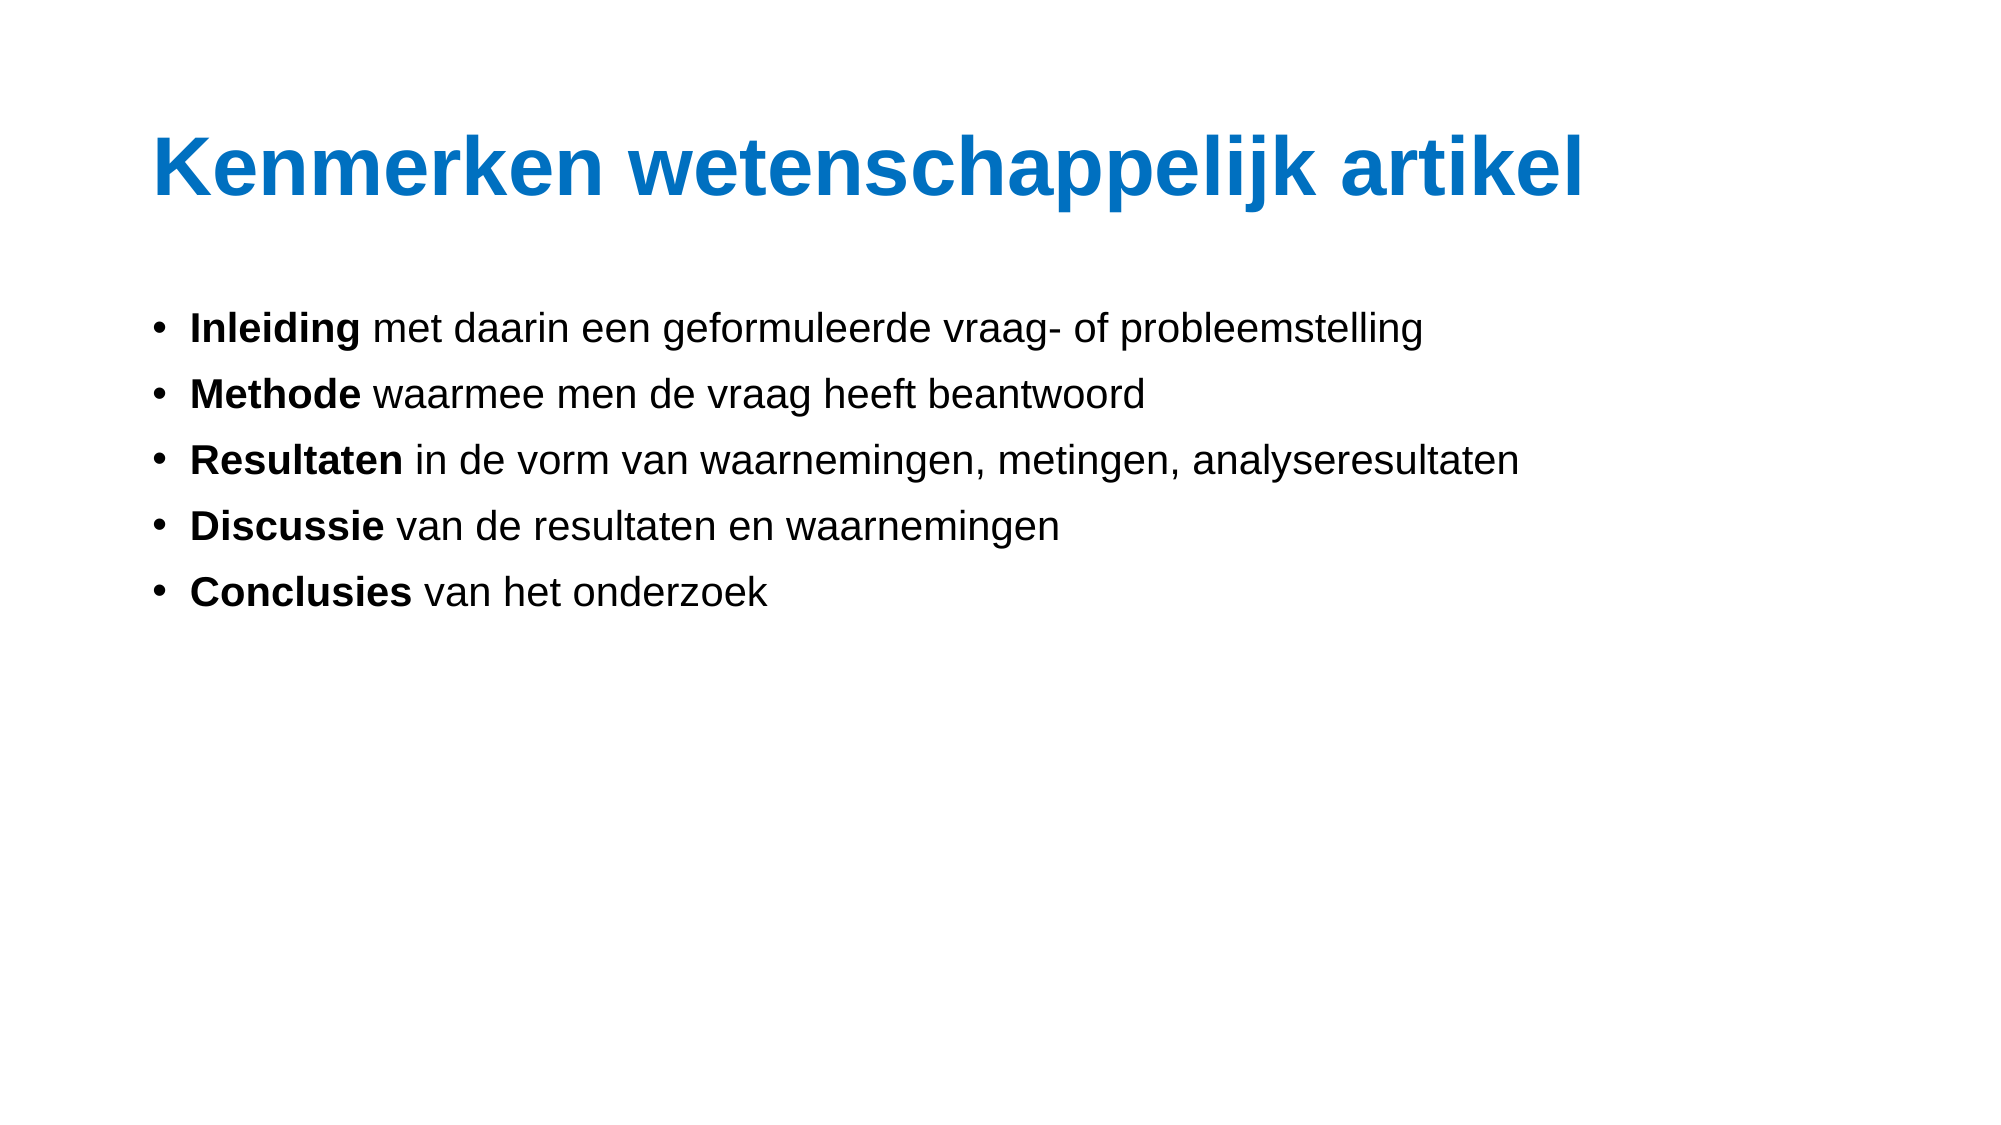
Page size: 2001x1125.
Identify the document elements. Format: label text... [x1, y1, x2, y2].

title Kenmerken wetenschappelijk artikel [137, 59, 1863, 278]
list Inleiding met daarin een geformuleerde vraag- of probleemstelling Methode waarmee men de vraag heeft beantwoord Resultaten in de vorm van waarnemingen, metingen, analyseresultaten Discussie van de resultaten en waarnemingen Conclusies van het onderzoek [137, 299, 1863, 1014]
